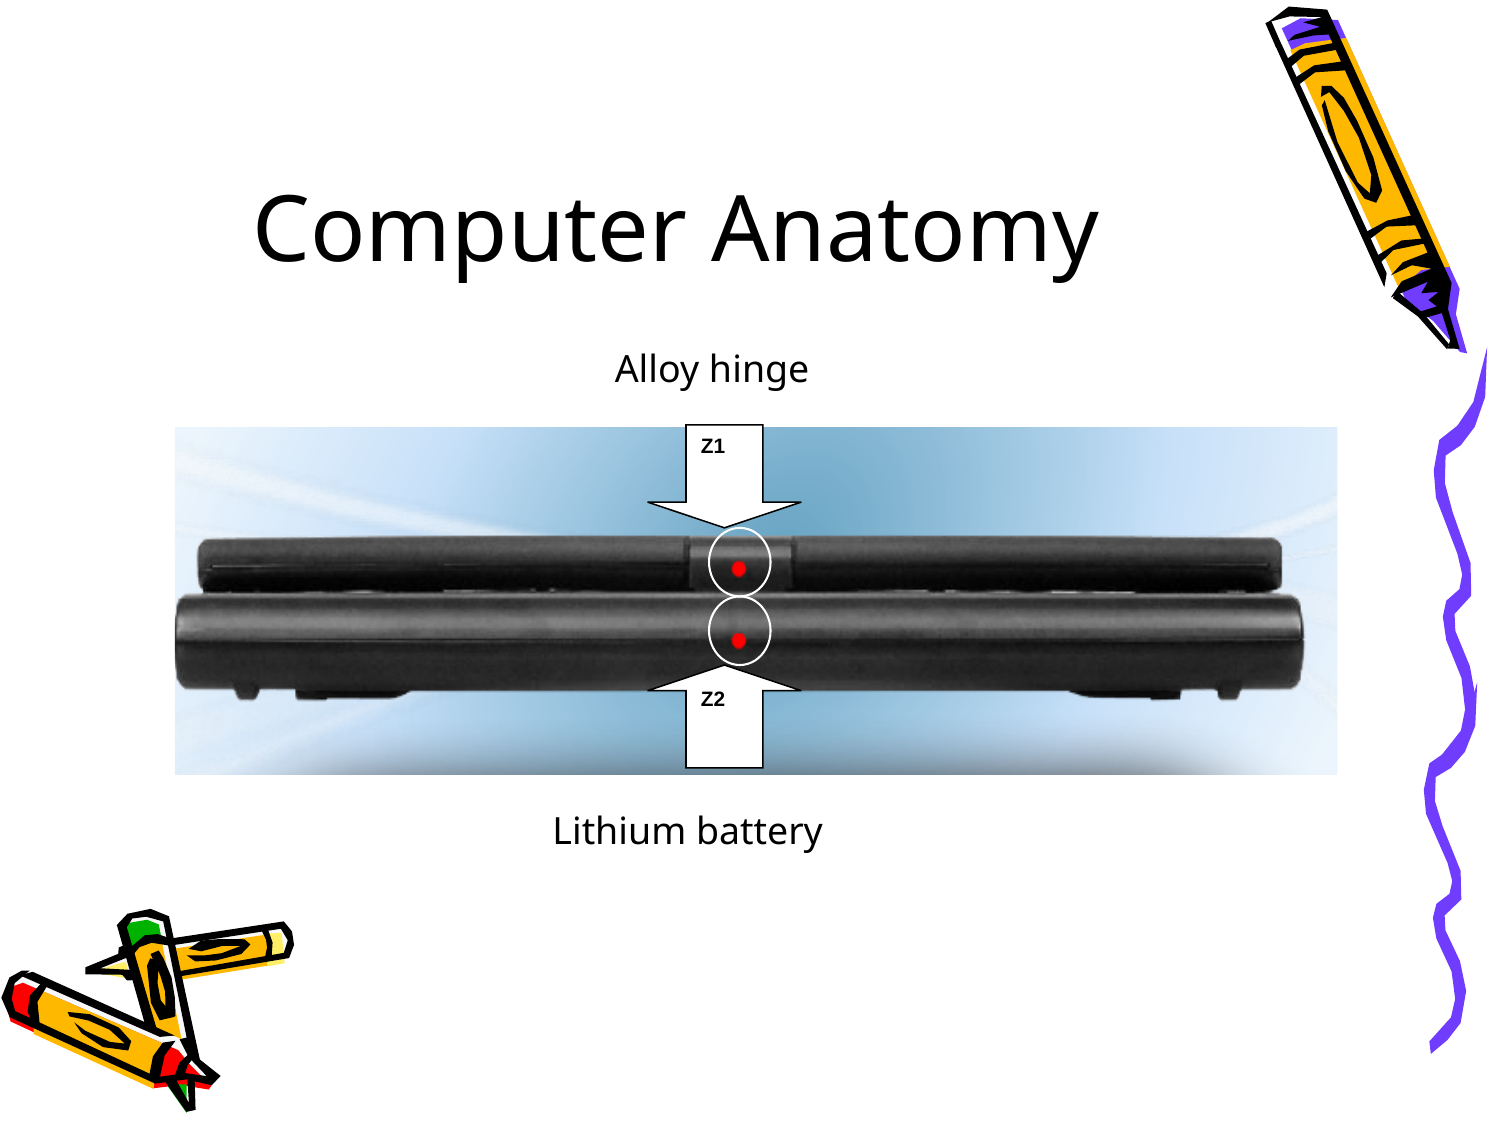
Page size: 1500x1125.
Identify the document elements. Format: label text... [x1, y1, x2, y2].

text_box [174, 424, 1338, 776]
title Computer Anatomy [112, 24, 1240, 288]
text_box Alloy hinge [600, 337, 850, 398]
text_box Lithium battery [537, 799, 988, 860]
